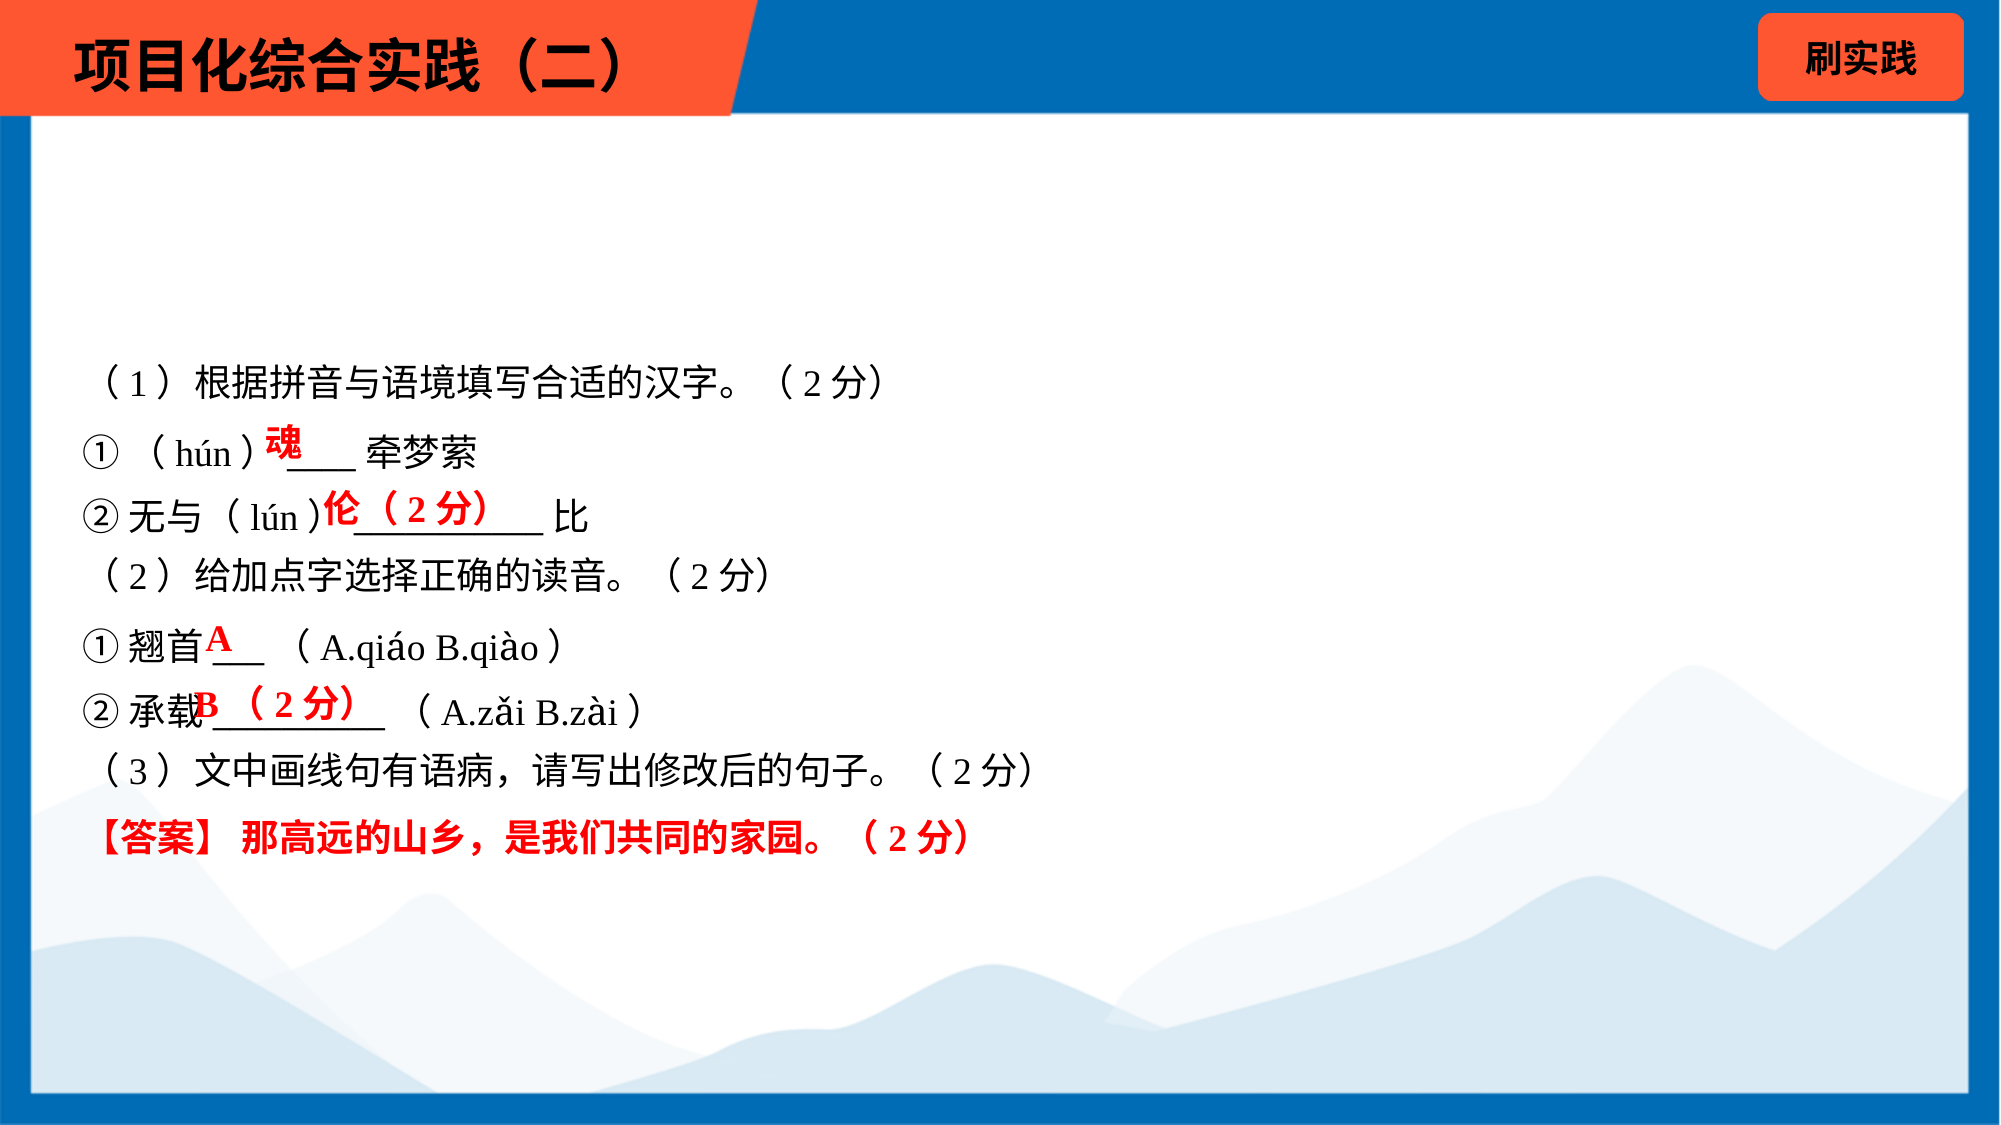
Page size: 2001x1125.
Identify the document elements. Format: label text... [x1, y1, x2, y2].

text_box A [191, 594, 247, 653]
text_box （3）文中画线句有语病，请写出修改后的句子。（2分） [82, 727, 1917, 786]
picture [0, 0, 2000, 1125]
text_box 【答案】 那高远的山乡，是我们共同的家园。（2分） [82, 794, 1917, 852]
text_box 伦（2分） [318, 465, 515, 524]
text_box ①（hún）____牵梦萦 ②无与（lún）___________比 [82, 404, 1917, 532]
text_box （2）给加点字选择正确的读音。（2分） [82, 532, 1917, 591]
text_box ①翘首___（A.qiáo B.qiào） ②承载__________（A.zǎi B.zài） [82, 599, 1917, 726]
text_box 魂 [252, 399, 317, 458]
text_box B（2分） [193, 659, 378, 718]
text_box （1）根据拼音与语境填写合适的汉字。（2分） [82, 339, 1917, 398]
